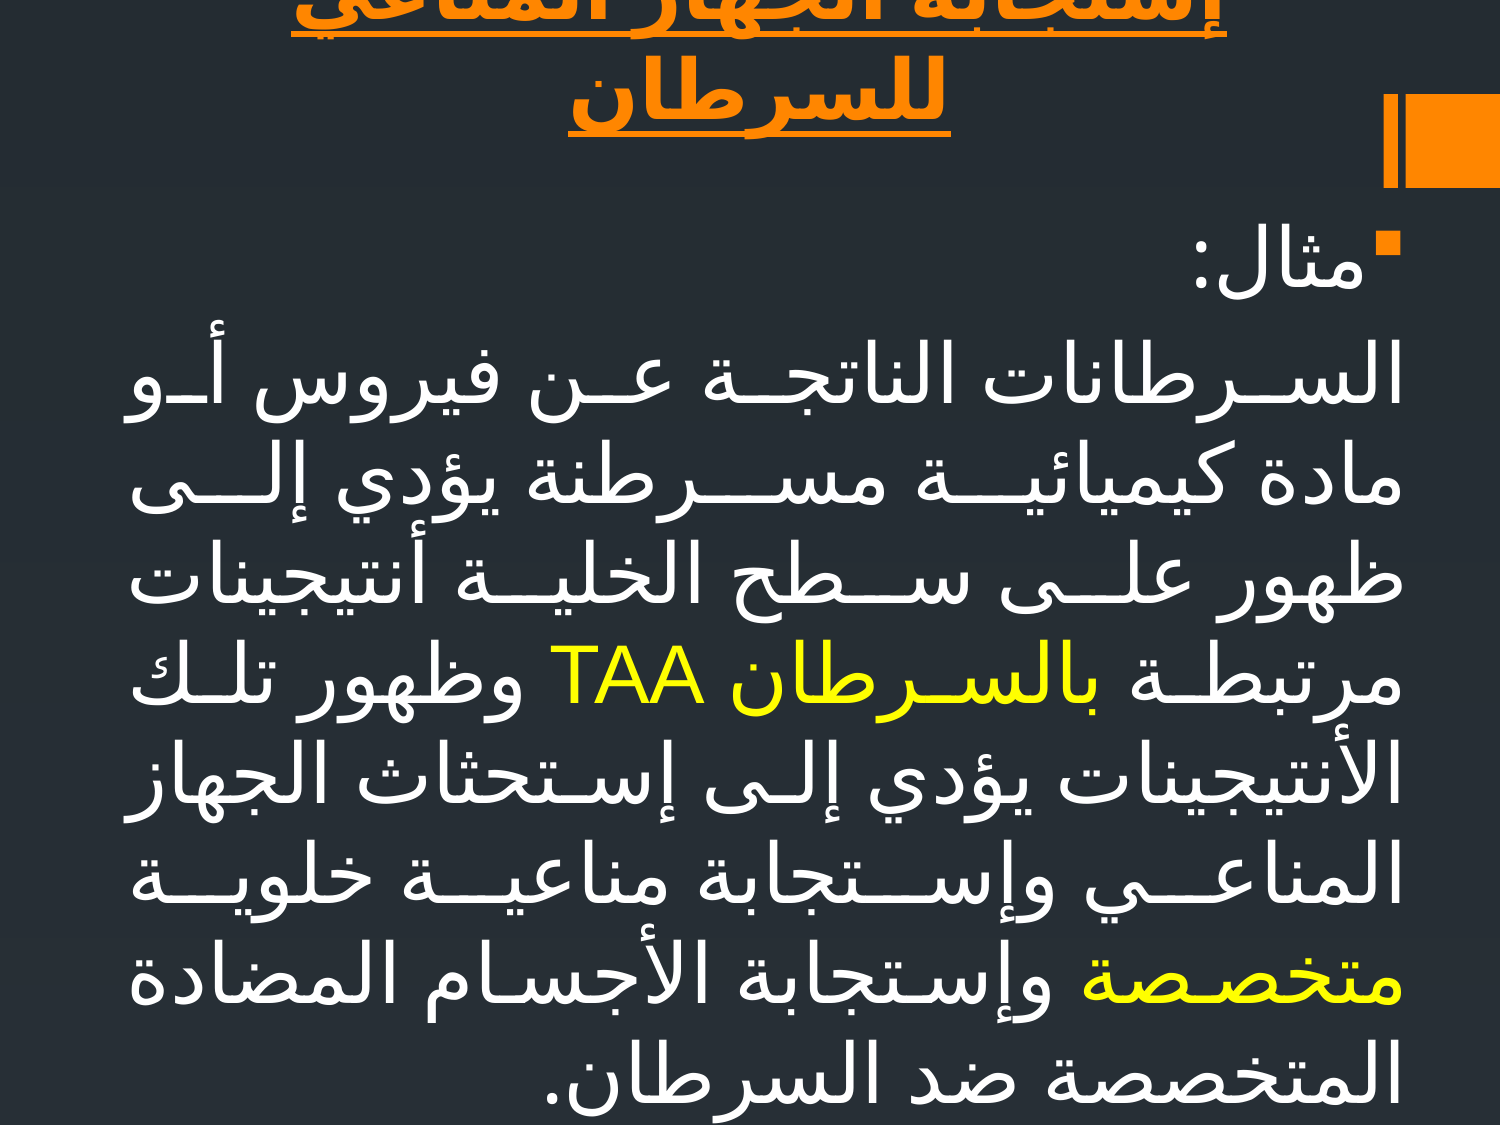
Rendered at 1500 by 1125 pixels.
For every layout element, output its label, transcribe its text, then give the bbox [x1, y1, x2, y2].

title إستجابة الجهاز المناعي للسرطان [159, 54, 1360, 244]
list مثال: السرطانات الناتجة عن فيروس أو مادة كيميائية مسرطنة يؤدي إلى ظهور على سطح الخلية أنتيجينات مرتبطة بالسرطان TAA وظهور تلك الأنتيجينات يؤدي إلى إستحثاث الجهاز المناعي وإستجابة مناعية خلوية متخصصة وإستجابة الأجسام المضادة المتخصصة ضد السرطان. [112, 196, 1431, 777]
